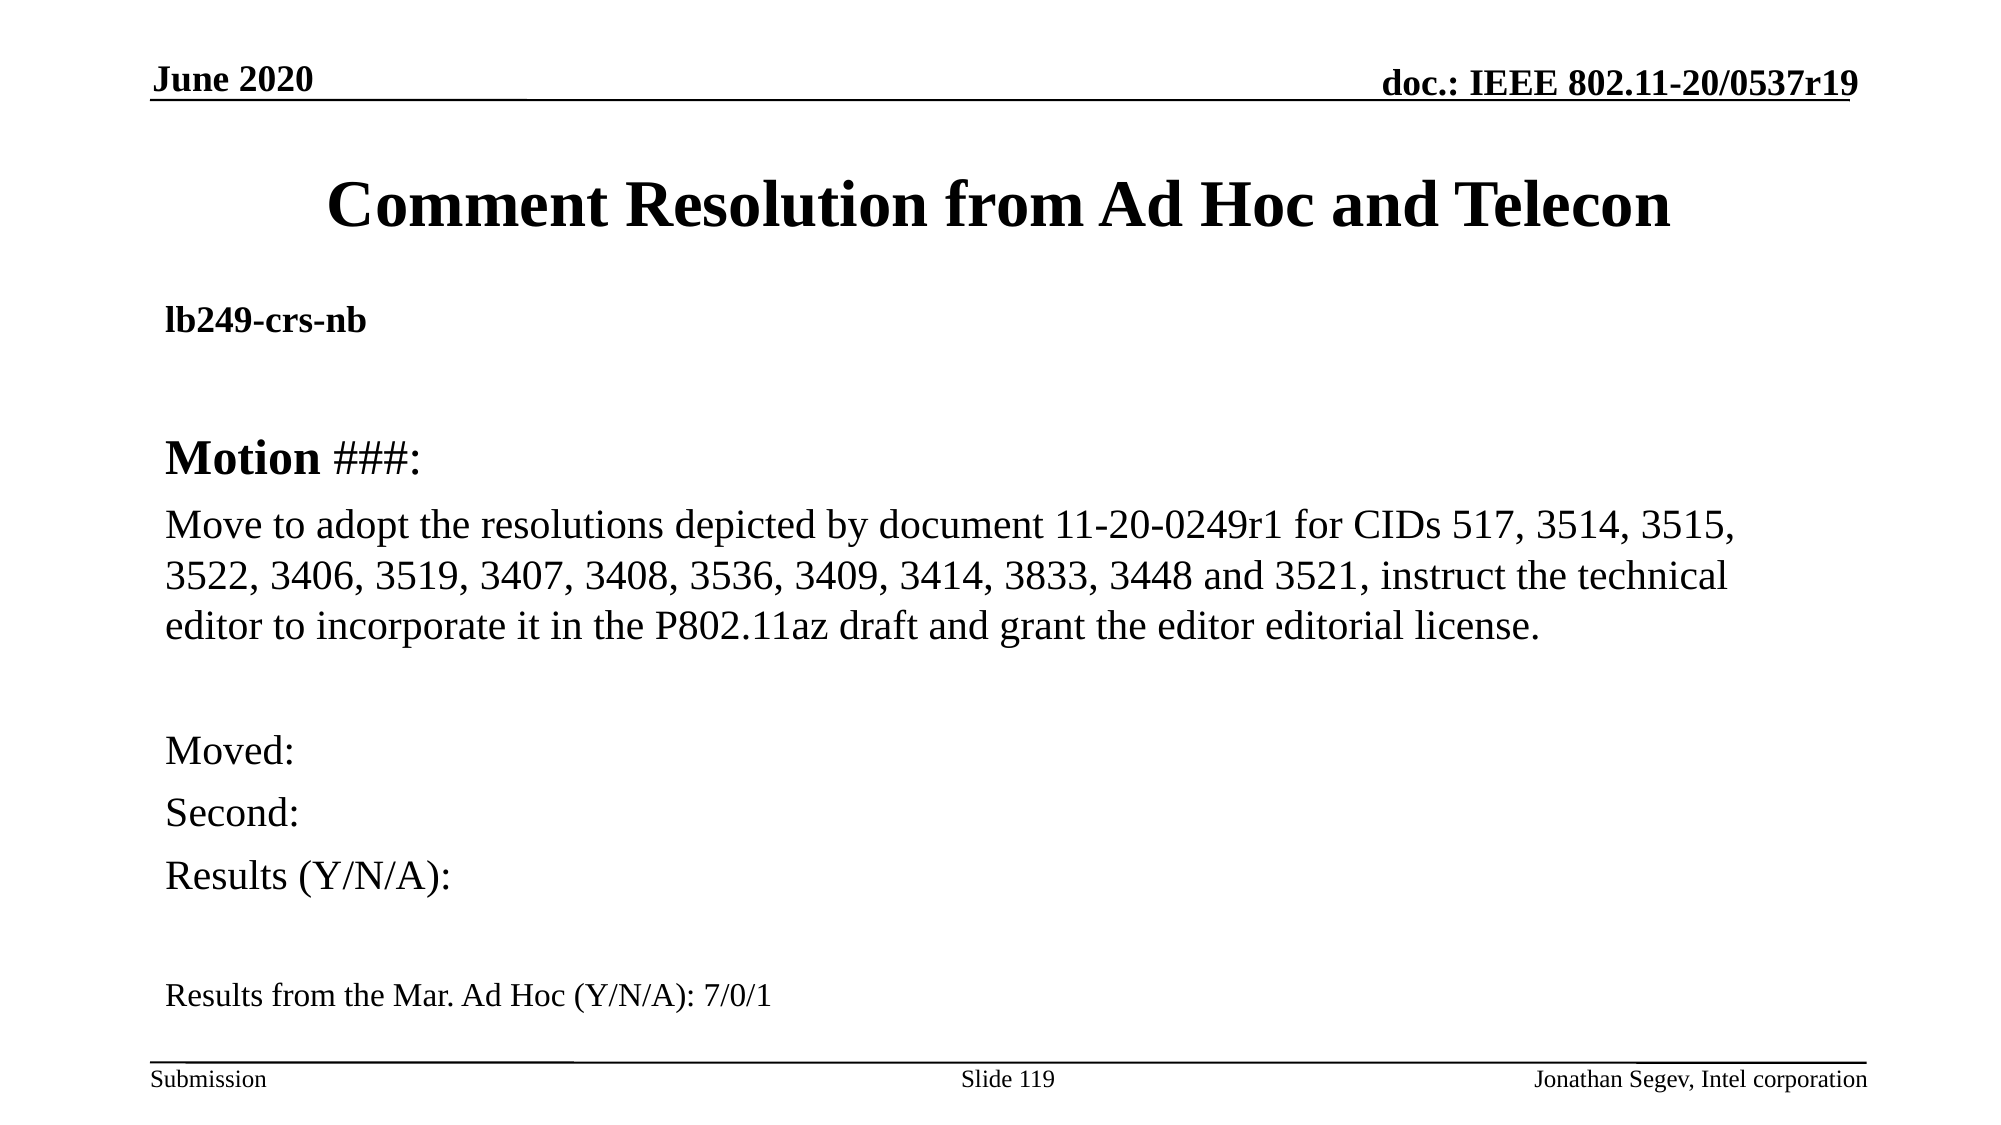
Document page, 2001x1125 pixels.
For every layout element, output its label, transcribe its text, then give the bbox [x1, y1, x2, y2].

list lb249-crs-nb Motion ###: Move to adopt the resolutions depicted by document 11-20-0249r1 for CIDs 517, 3514, 3515, 3522, 3406, 3519, 3407, 3408, 3536, 3409, 3414, 3833, 3448 and 3521, instruct the technical editor to incorporate it in the P802.11az draft and grant the editor editorial license. Moved: Second: Results (Y/N/A): Results from the Mar. Ad Hoc (Y/N/A): 7/0/1 [149, 286, 1850, 1000]
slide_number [152, 54, 563, 100]
slide_number Slide 119 [950, 1061, 1067, 1123]
footer Jonathan Segev, Intel corporation [1171, 1061, 1869, 1093]
title Comment Resolution from Ad Hoc and Telecon [149, 112, 1850, 286]
